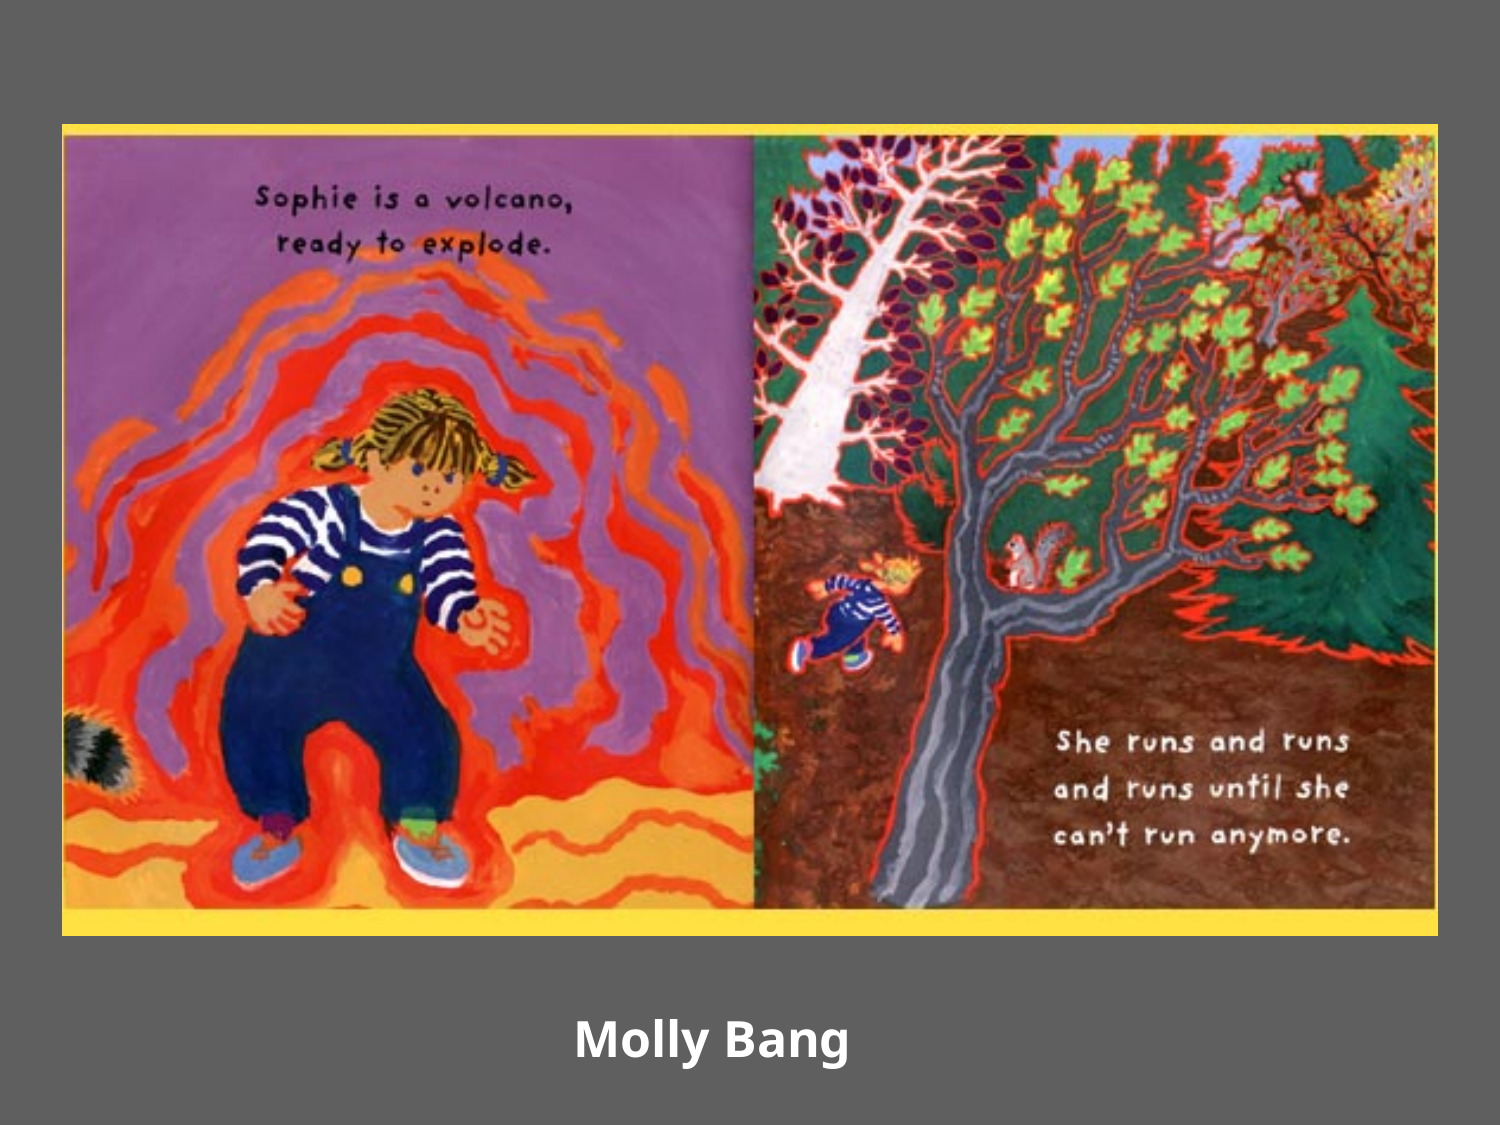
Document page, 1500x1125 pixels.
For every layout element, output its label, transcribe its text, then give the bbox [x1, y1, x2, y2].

text_box Molly Bang [537, 999, 888, 1075]
picture [62, 124, 1438, 936]
